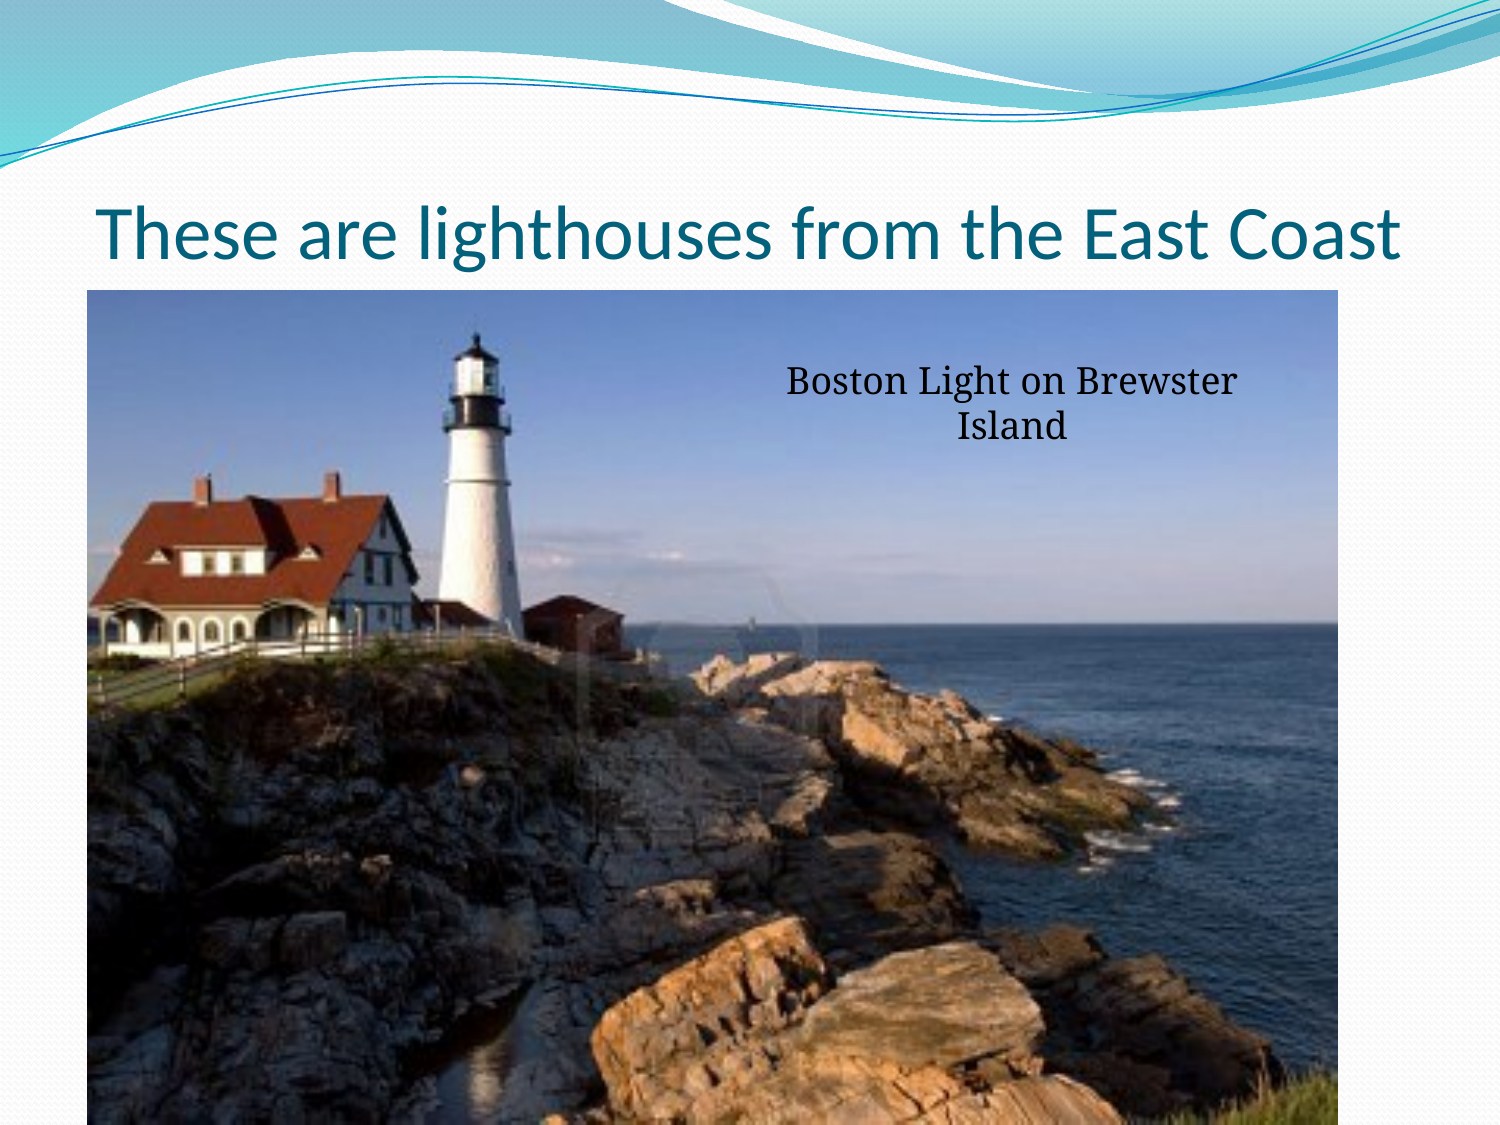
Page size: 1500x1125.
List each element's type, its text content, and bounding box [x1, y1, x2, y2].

picture [87, 290, 1338, 1125]
title These are lighthouses from the East Coast [75, 87, 1425, 275]
